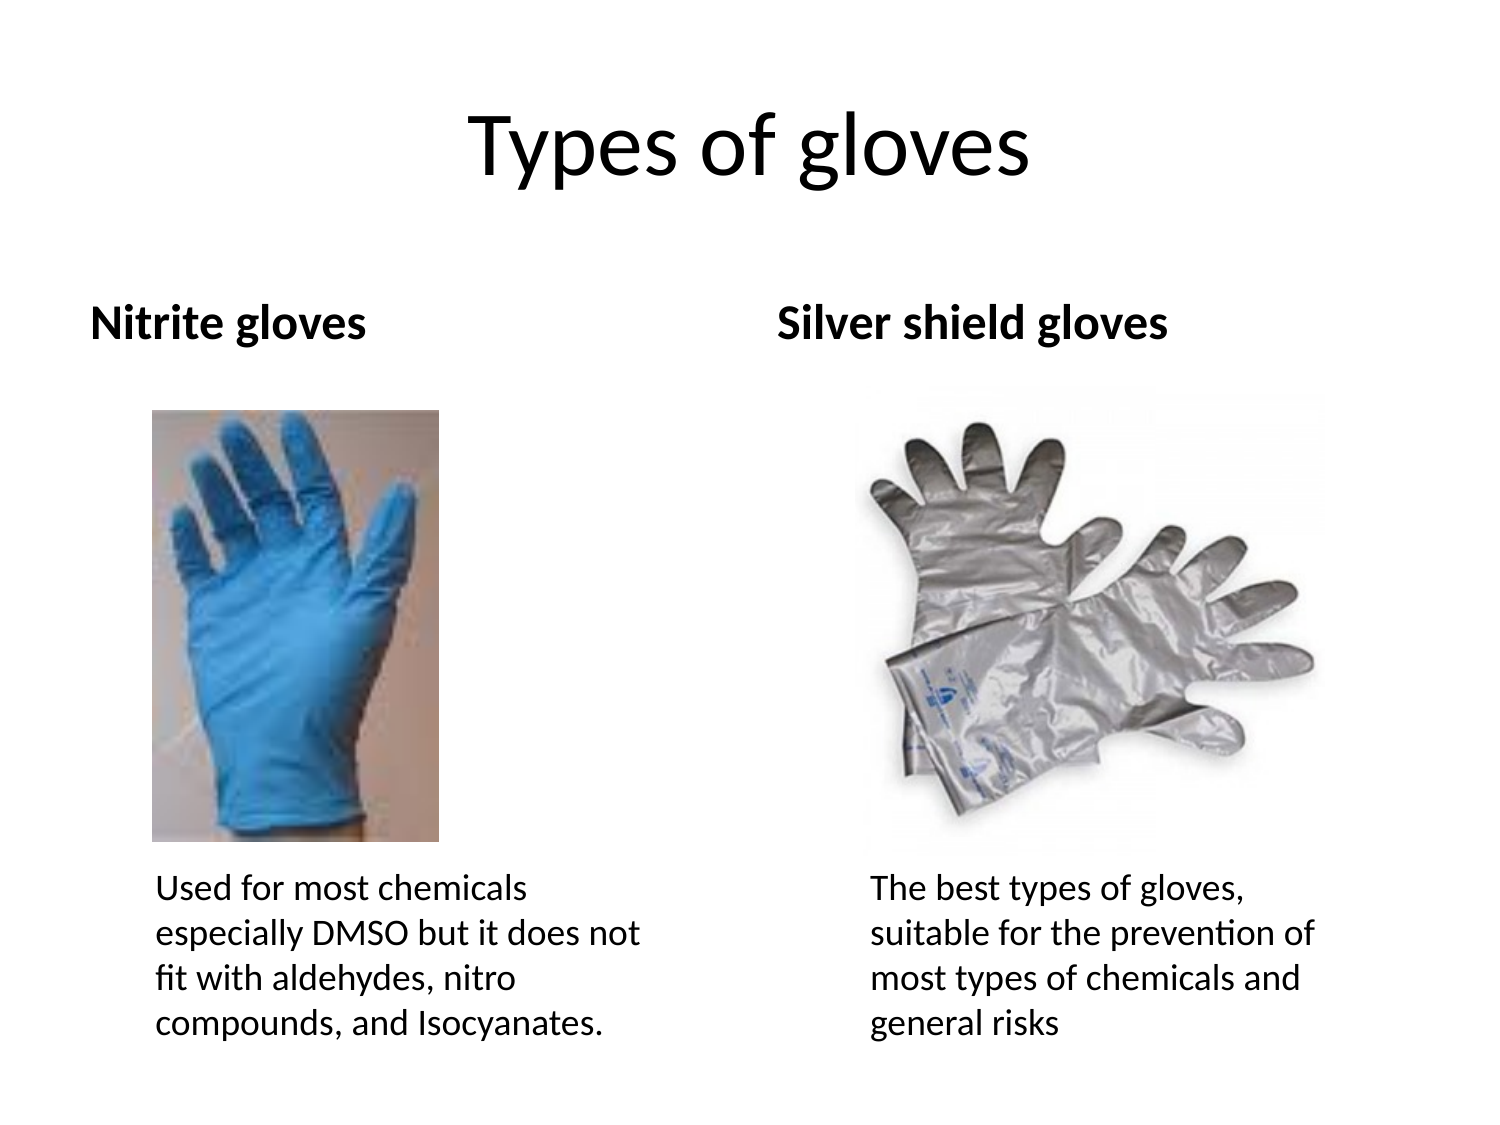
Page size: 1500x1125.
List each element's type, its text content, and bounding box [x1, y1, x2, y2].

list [855, 386, 1325, 856]
list Nitrite gloves [75, 251, 738, 357]
text_box The best types of gloves, suitable for the prevention of most types of chemicals and general risks [855, 855, 1348, 1051]
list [152, 409, 440, 843]
list Silver shield gloves [761, 251, 1425, 357]
text_box Used for most chemicals especially DMSO but it does not fit with aldehydes, nitro compounds, and Isocyanates. [140, 855, 657, 1096]
title Types of gloves [75, 45, 1425, 233]
